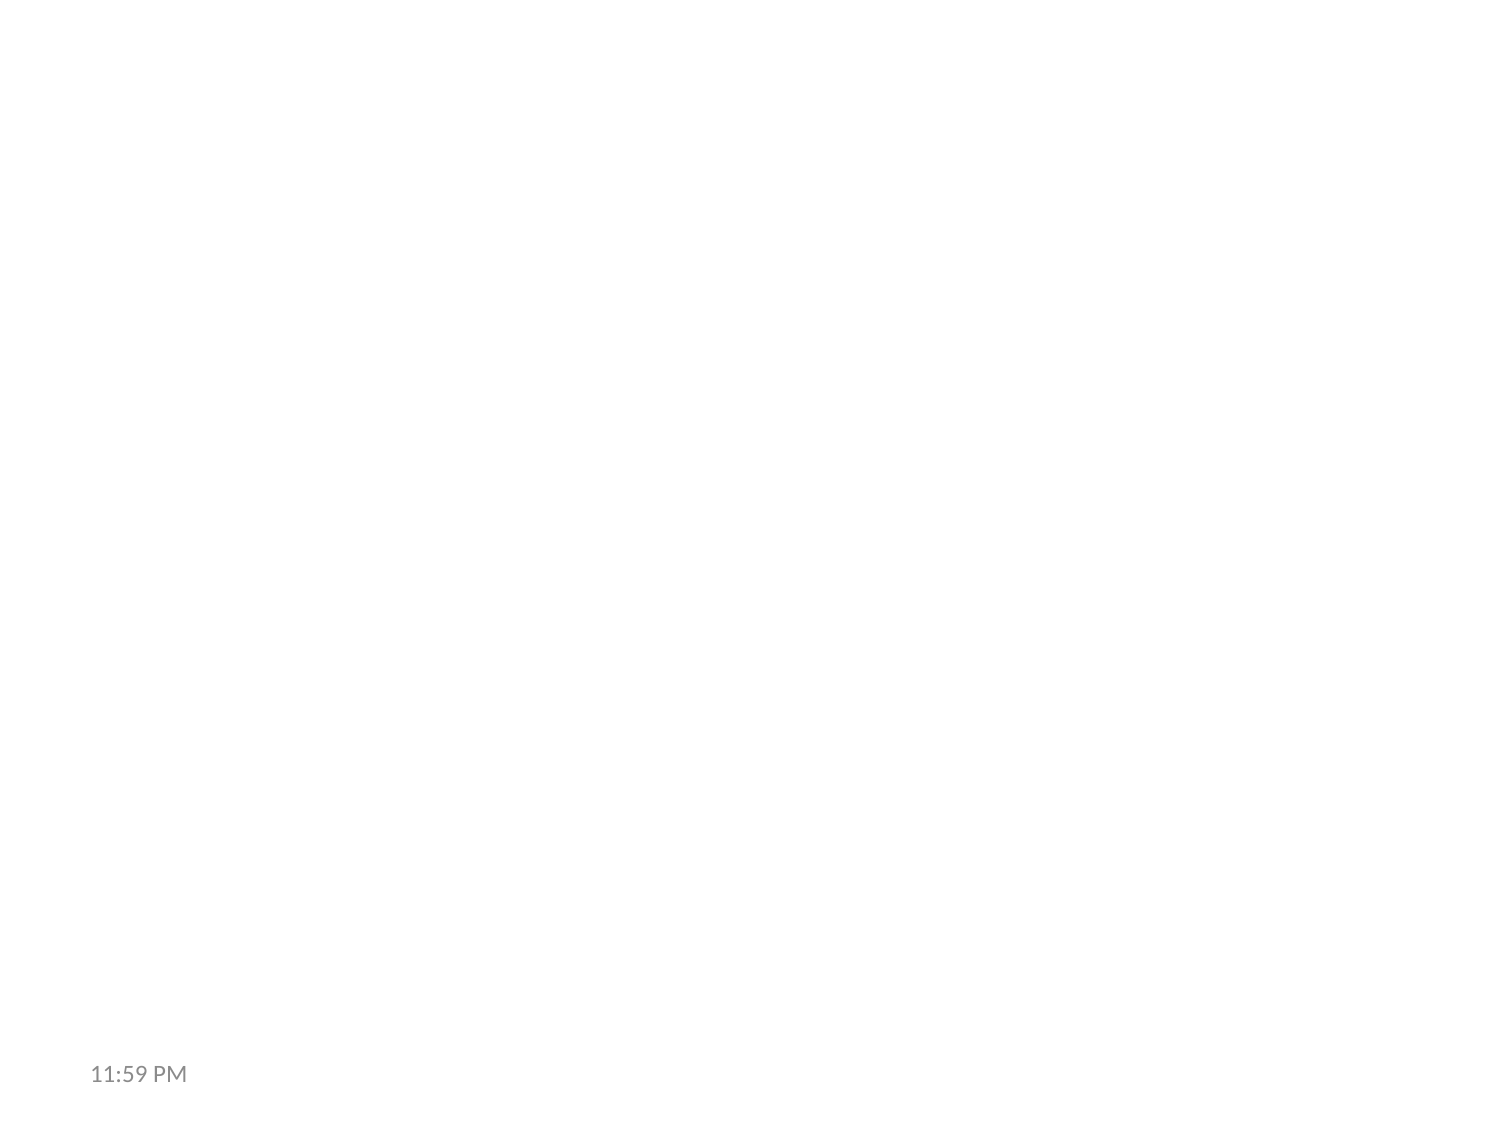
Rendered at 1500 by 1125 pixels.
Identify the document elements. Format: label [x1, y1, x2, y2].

slide_number [75, 1042, 425, 1103]
